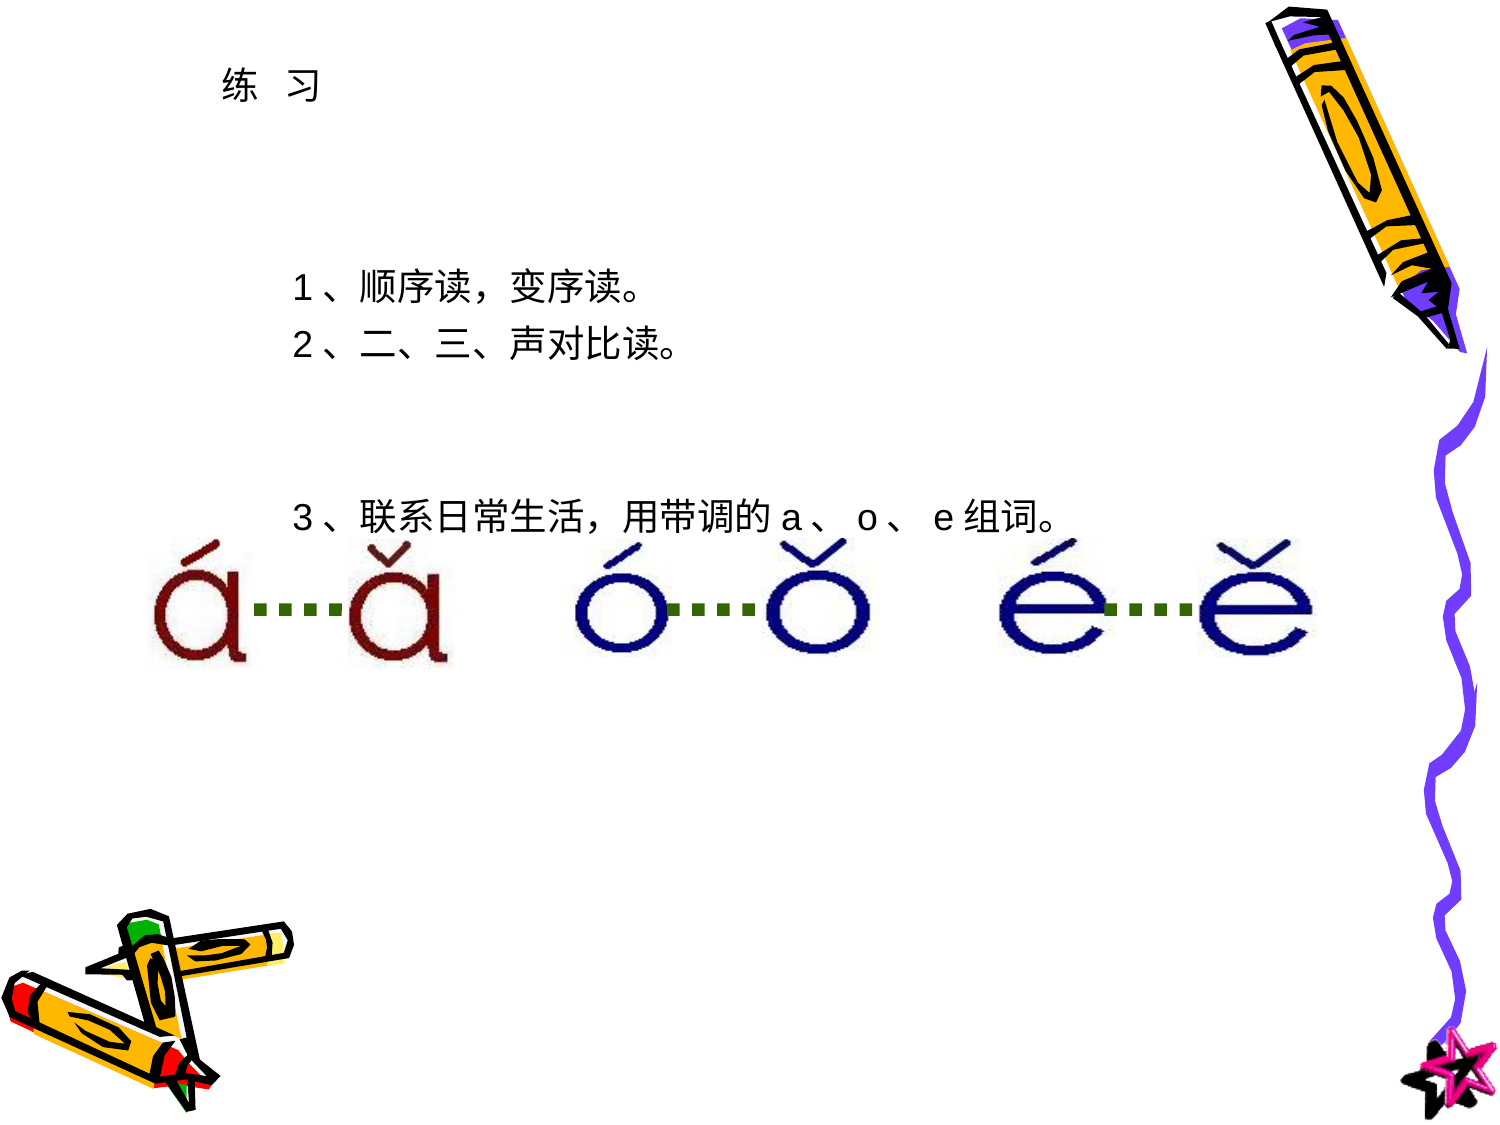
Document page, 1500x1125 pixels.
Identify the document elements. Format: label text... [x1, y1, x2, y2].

picture [1399, 1024, 1500, 1125]
text_box 1、顺序读，变序读。 2、二、三、声对比读。 3、联系日常生活，用带调的a、o、e组词。 [277, 255, 1329, 546]
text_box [147, 538, 461, 669]
text_box 练 习 [88, 54, 455, 115]
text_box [560, 538, 880, 657]
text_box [997, 538, 1318, 657]
